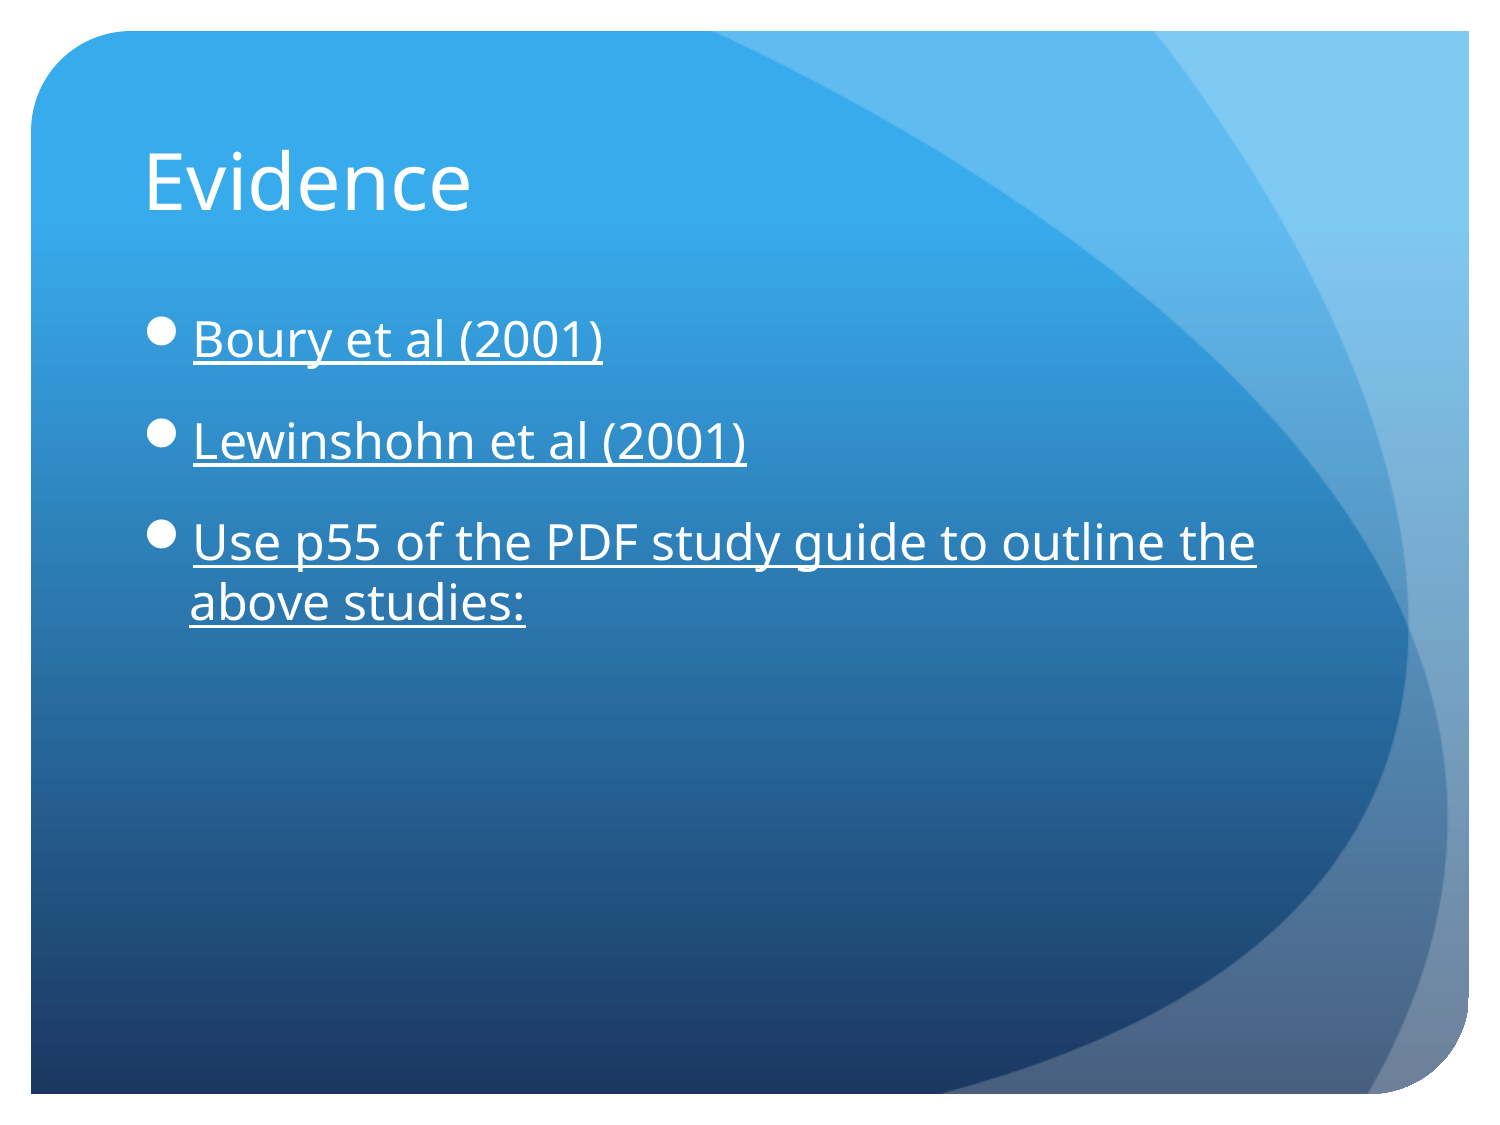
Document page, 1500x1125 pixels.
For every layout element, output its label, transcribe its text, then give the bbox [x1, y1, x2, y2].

list Boury et al (2001) Lewinshohn et al (2001) Use p55 of the PDF study guide to outline the above studies: [127, 299, 1370, 993]
picture [24, 30, 1473, 1094]
title Evidence [127, 62, 1372, 234]
